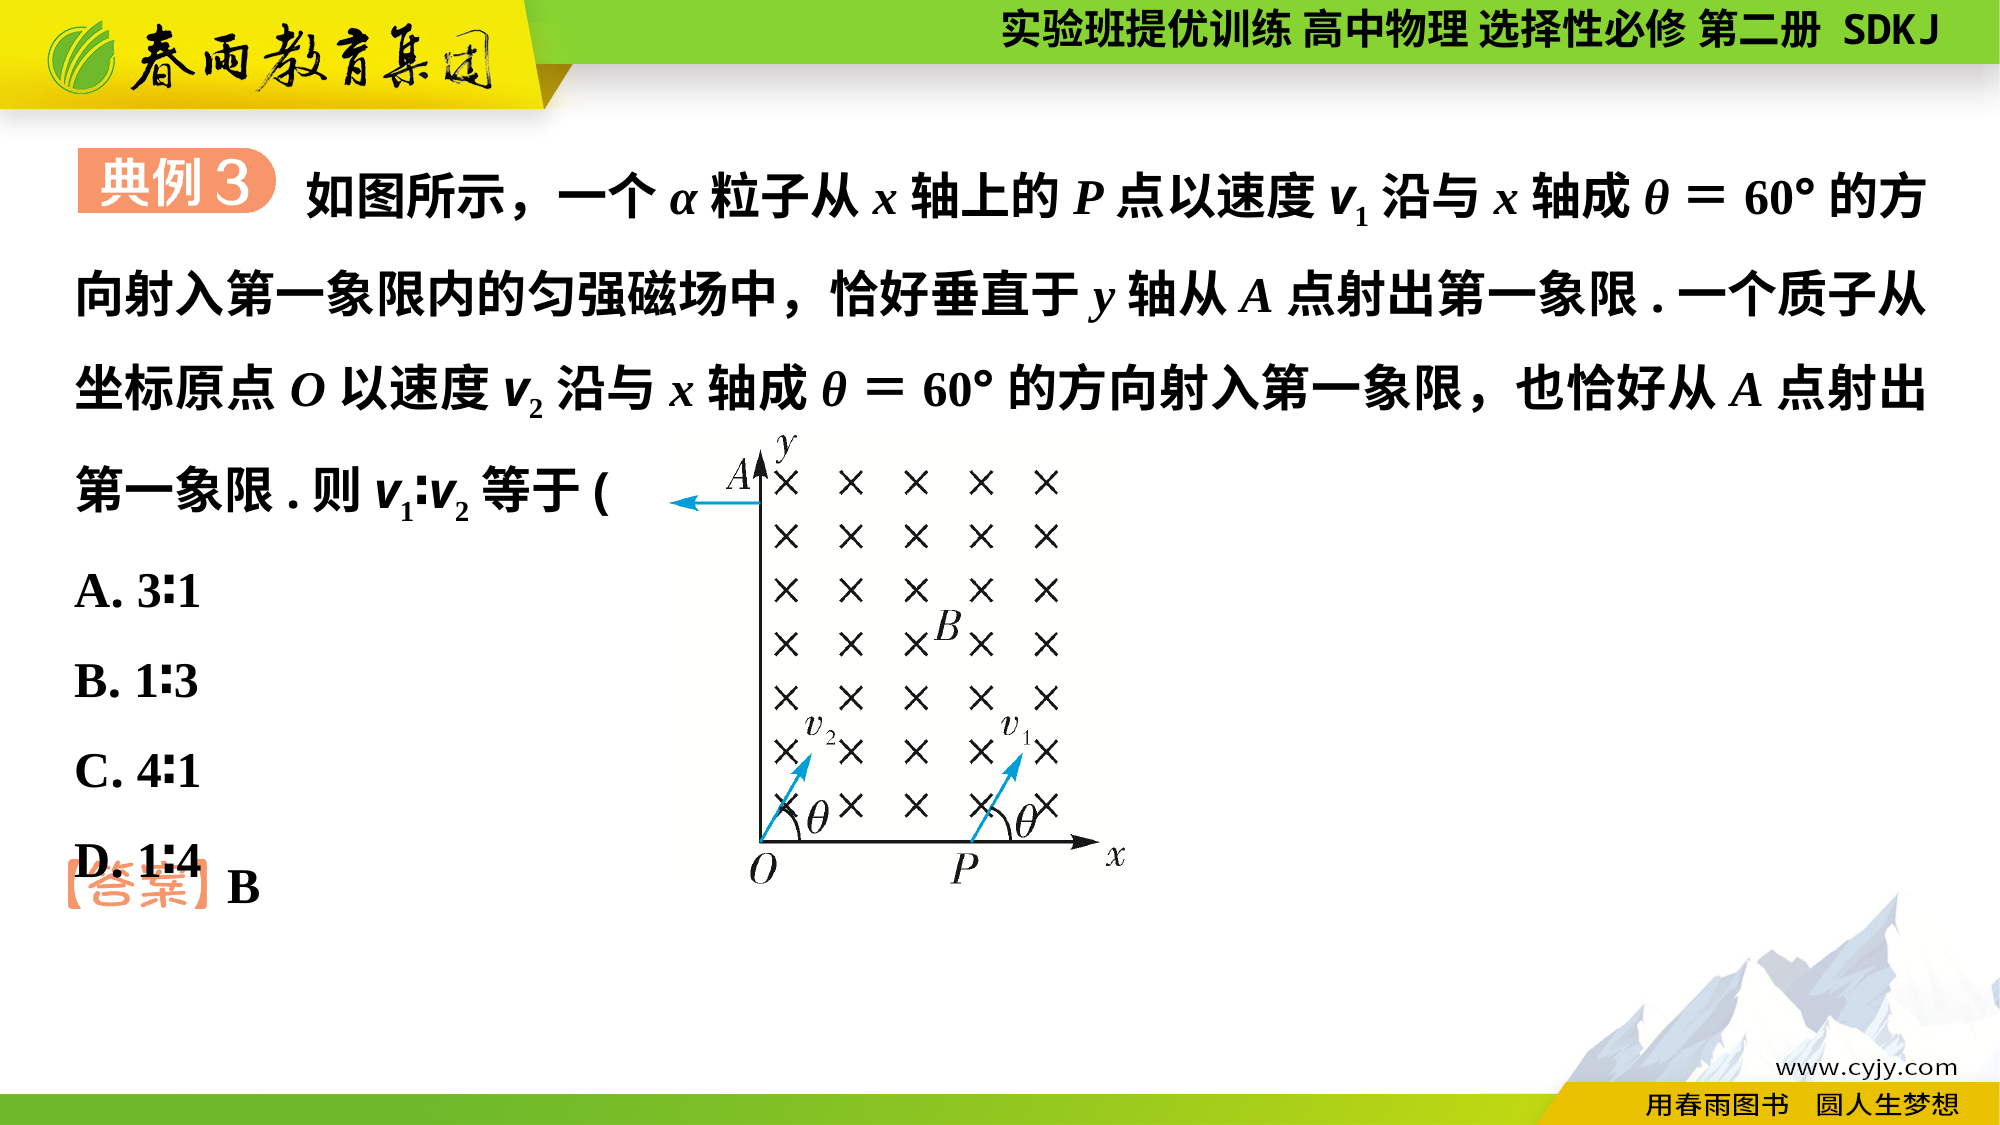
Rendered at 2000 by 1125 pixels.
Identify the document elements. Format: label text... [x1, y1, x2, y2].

picture [0, 0, 2000, 1125]
text_box B [212, 845, 276, 921]
list 如图所示，一个α粒子从x轴上的P点以速度v1沿与x轴成θ＝60°的方向射入第一象限内的匀强磁场中，恰好垂直于y轴从A点射出第一象限.一个质子从坐标原点O以速度v2沿与x轴成θ＝60°的方向射入第一象限，也恰好从A点射出第一象限.则v1∶v2等于( ) A. 3∶1 B. 1∶3 C. 4∶1 D. 1∶4 [59, 122, 1944, 865]
